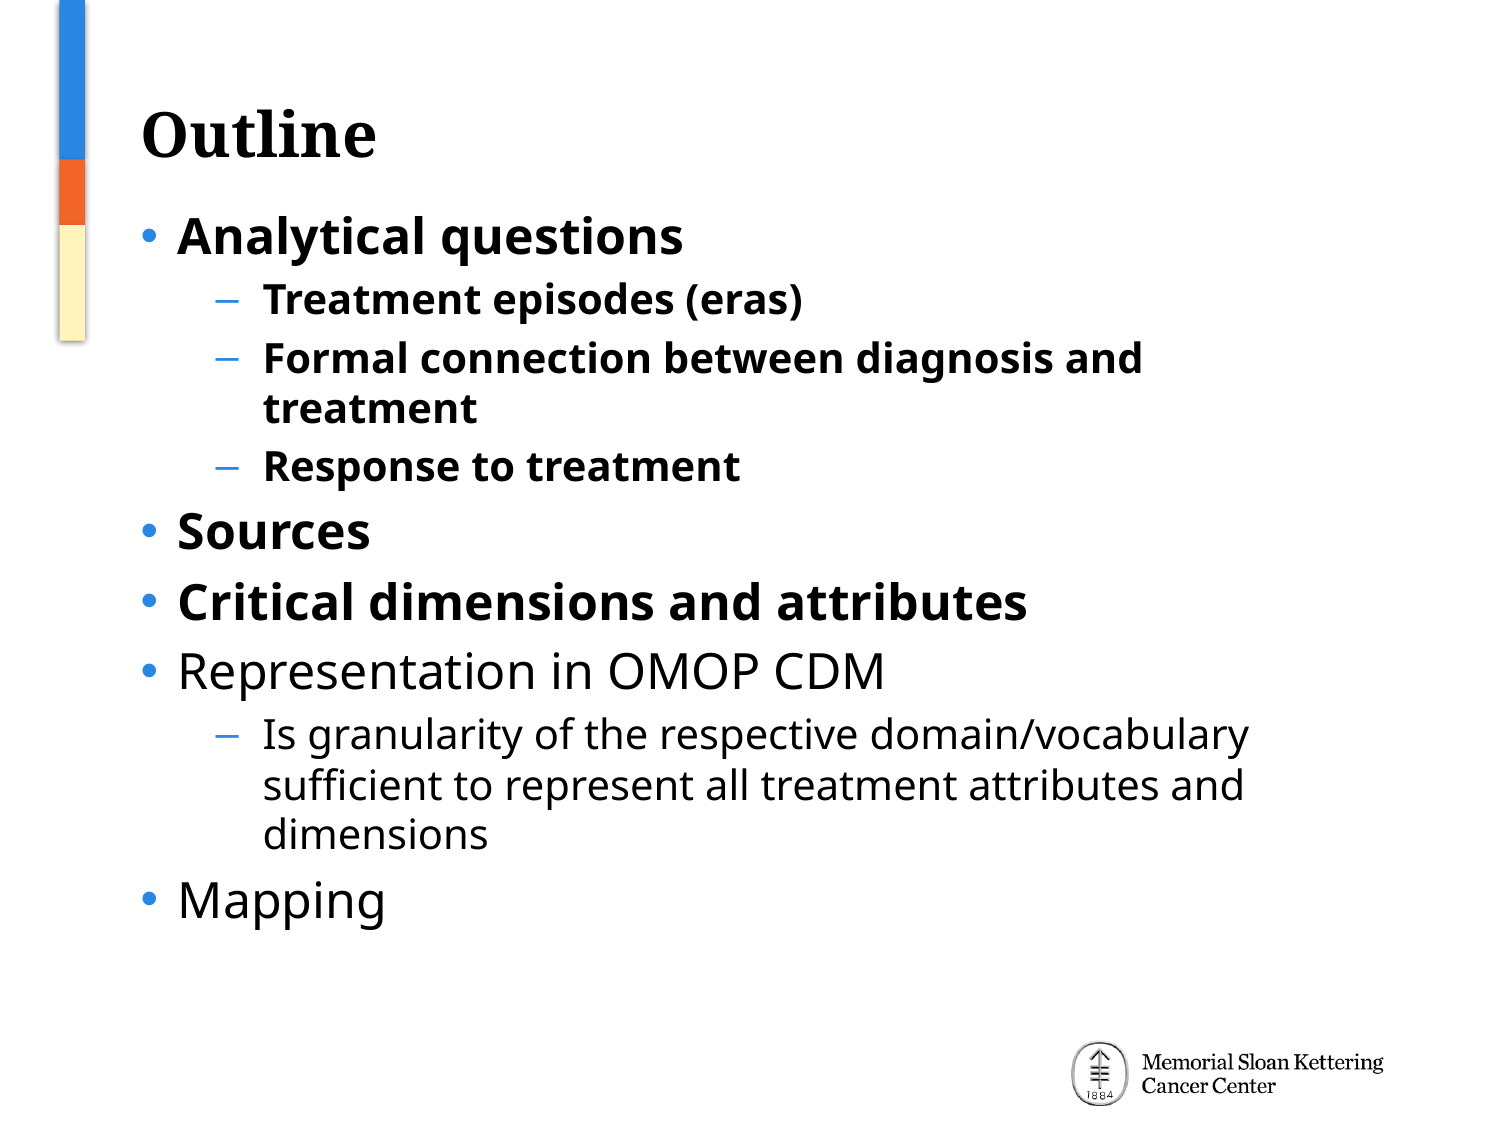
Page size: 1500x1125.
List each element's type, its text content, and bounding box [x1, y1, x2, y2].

list Analytical questions Treatment episodes (eras) Formal connection between diagnosis and treatment Response to treatment Sources Critical dimensions and attributes Representation in OMOP CDM Is granularity of the respective domain/vocabulary sufficient to represent all treatment attributes and dimensions Mapping [125, 197, 1386, 1036]
title Outline [125, 48, 1386, 178]
